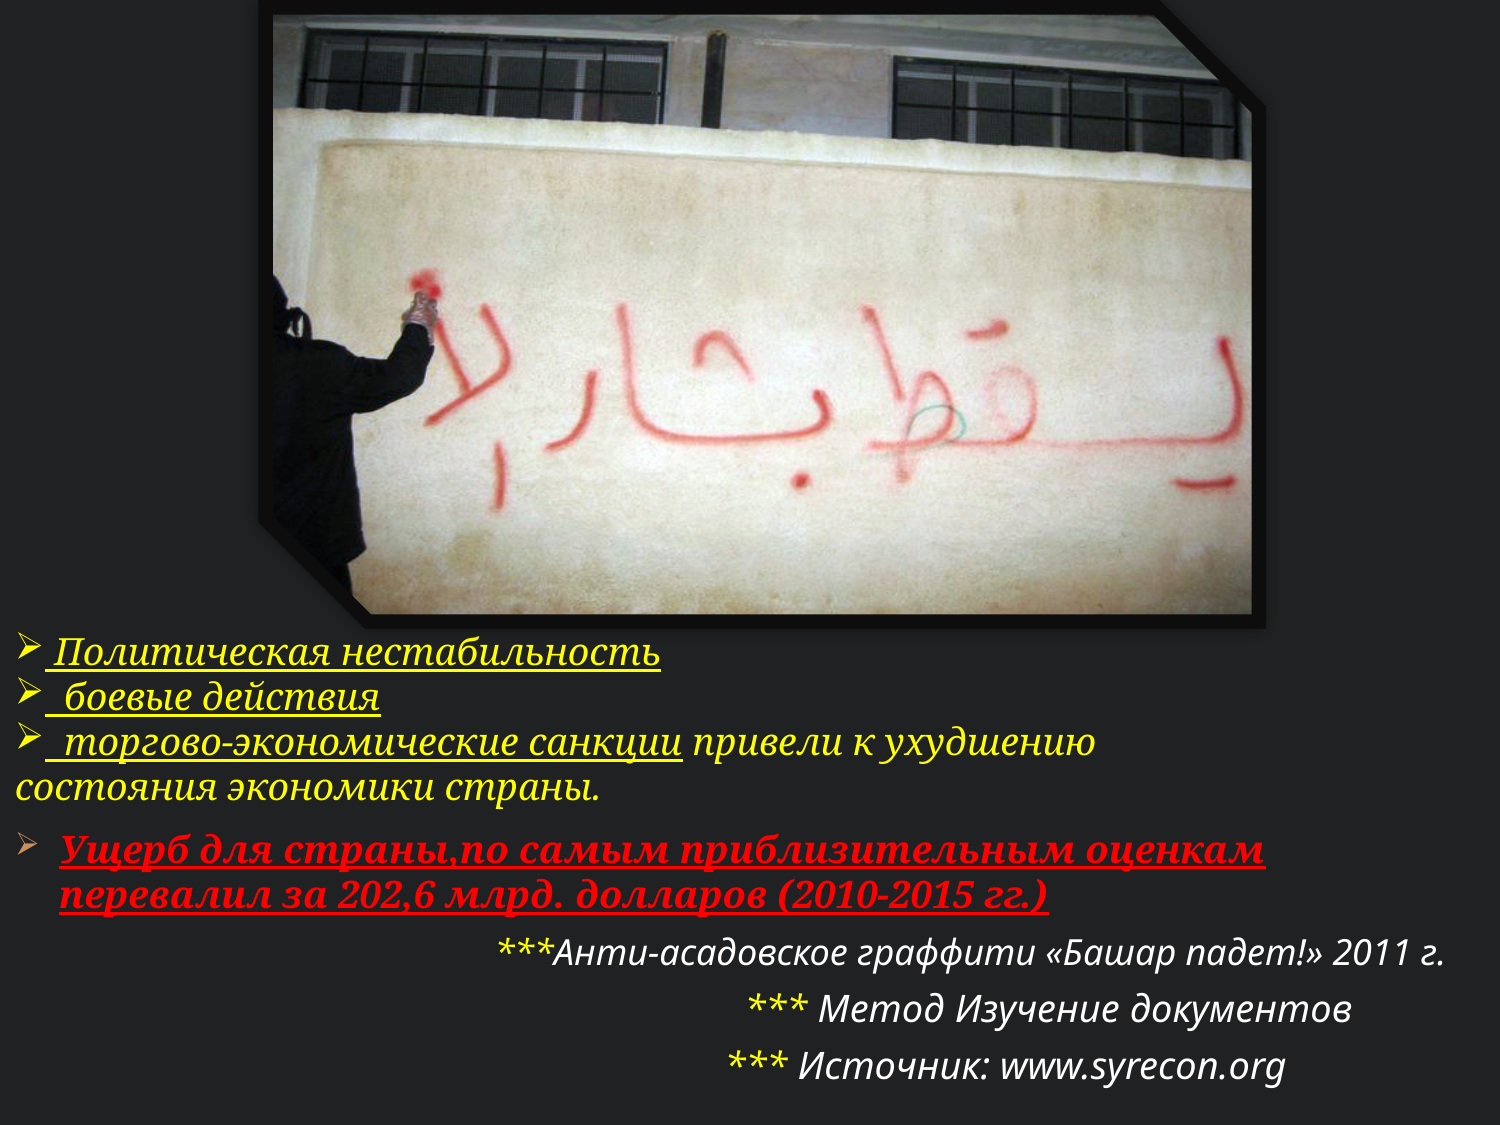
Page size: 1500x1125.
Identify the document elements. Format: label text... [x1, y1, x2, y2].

text_box Политическая нестабильность боевые действия торгово-экономические санкции привели к ухудшению состояния экономики страны. [0, 621, 1152, 816]
list Ущерб для страны,по самым приблизительным оценкам перевалил за 202,6 млрд. долларов (2010-2015 гг.) ***Анти-асадовское граффити «Башар падет!» 2011 г. *** Метод Изучение документов *** Источник: www.syrecon.org [0, 817, 1479, 1125]
picture [265, 7, 1259, 623]
